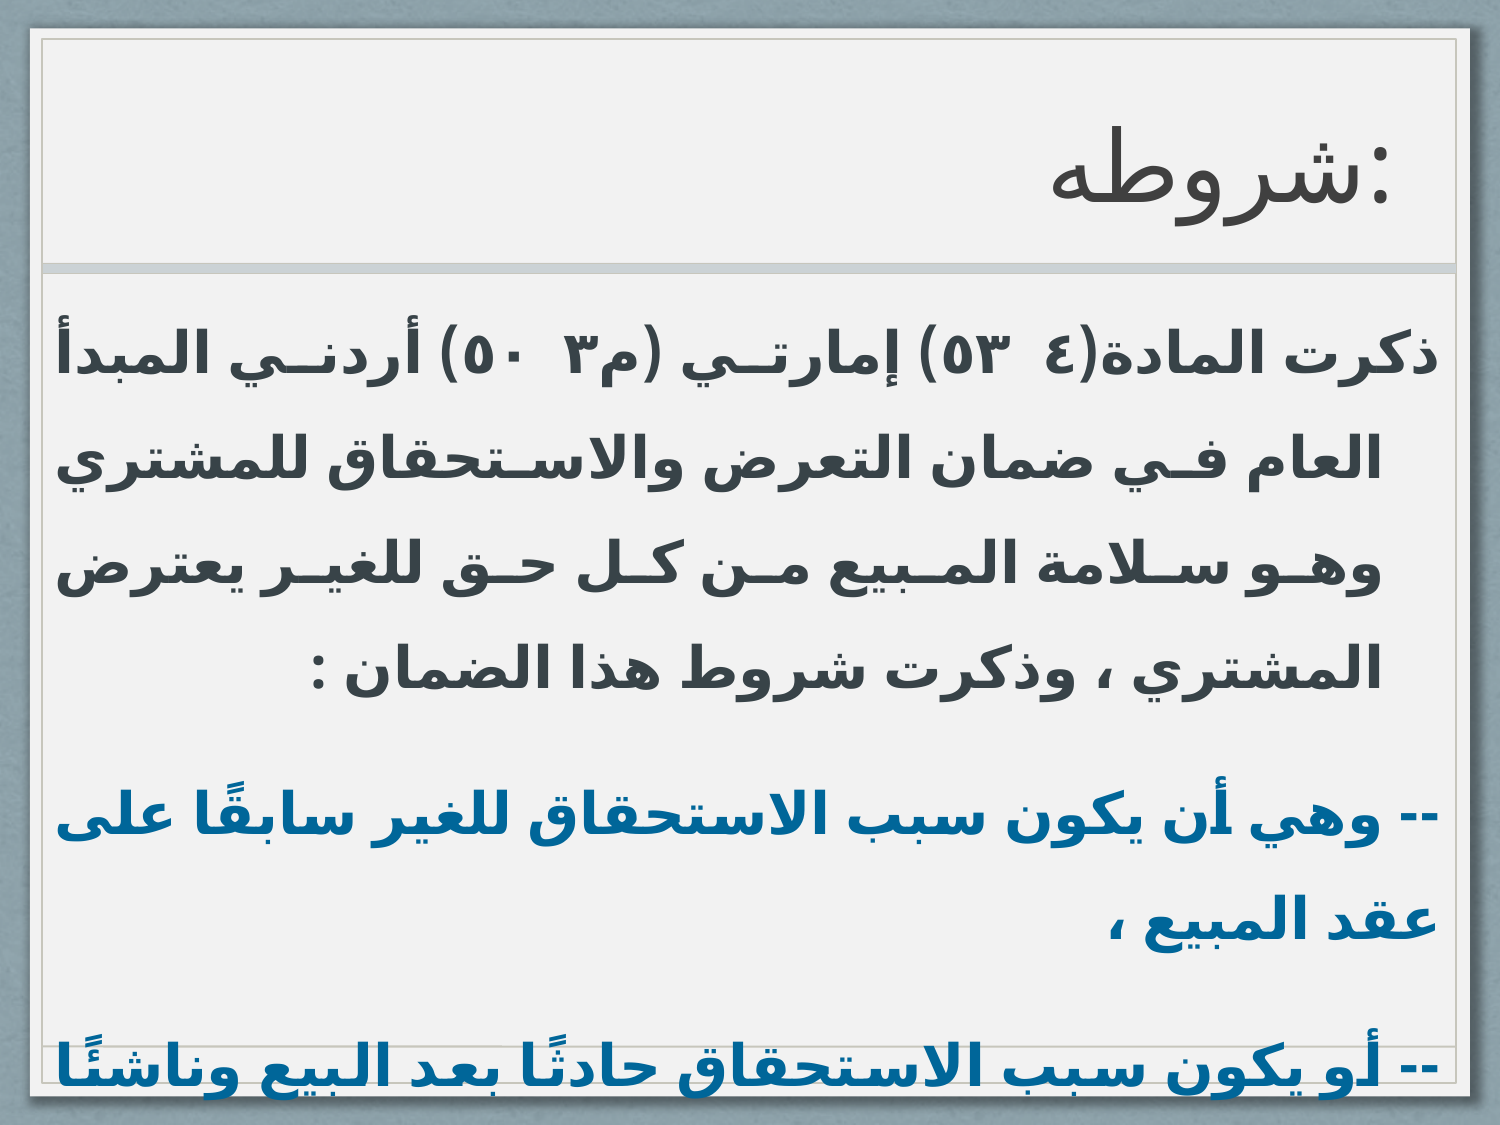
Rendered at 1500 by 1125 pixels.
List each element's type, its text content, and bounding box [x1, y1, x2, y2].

title شروطه: [203, 53, 1409, 272]
list ذكرت المادة(٥٣٤) إمارتي (م٥٠٣) أردني المبدأ العام في ضمان التعرض والاستحقاق للمشتري وهو سلامة المبيع من كل حق للغير يعترض المشتري ، وذكرت شروط هذا الضمان : -- وهي أن يكون سبب الاستحقاق للغير سابقًا على عقد المبيع ، -- أو يكون سبب الاستحقاق حادثًا بعد البيع وناشئًا عن فعله . وتضمنت هذه المادة أنواع الاستحقاق . [39, 272, 1457, 1088]
